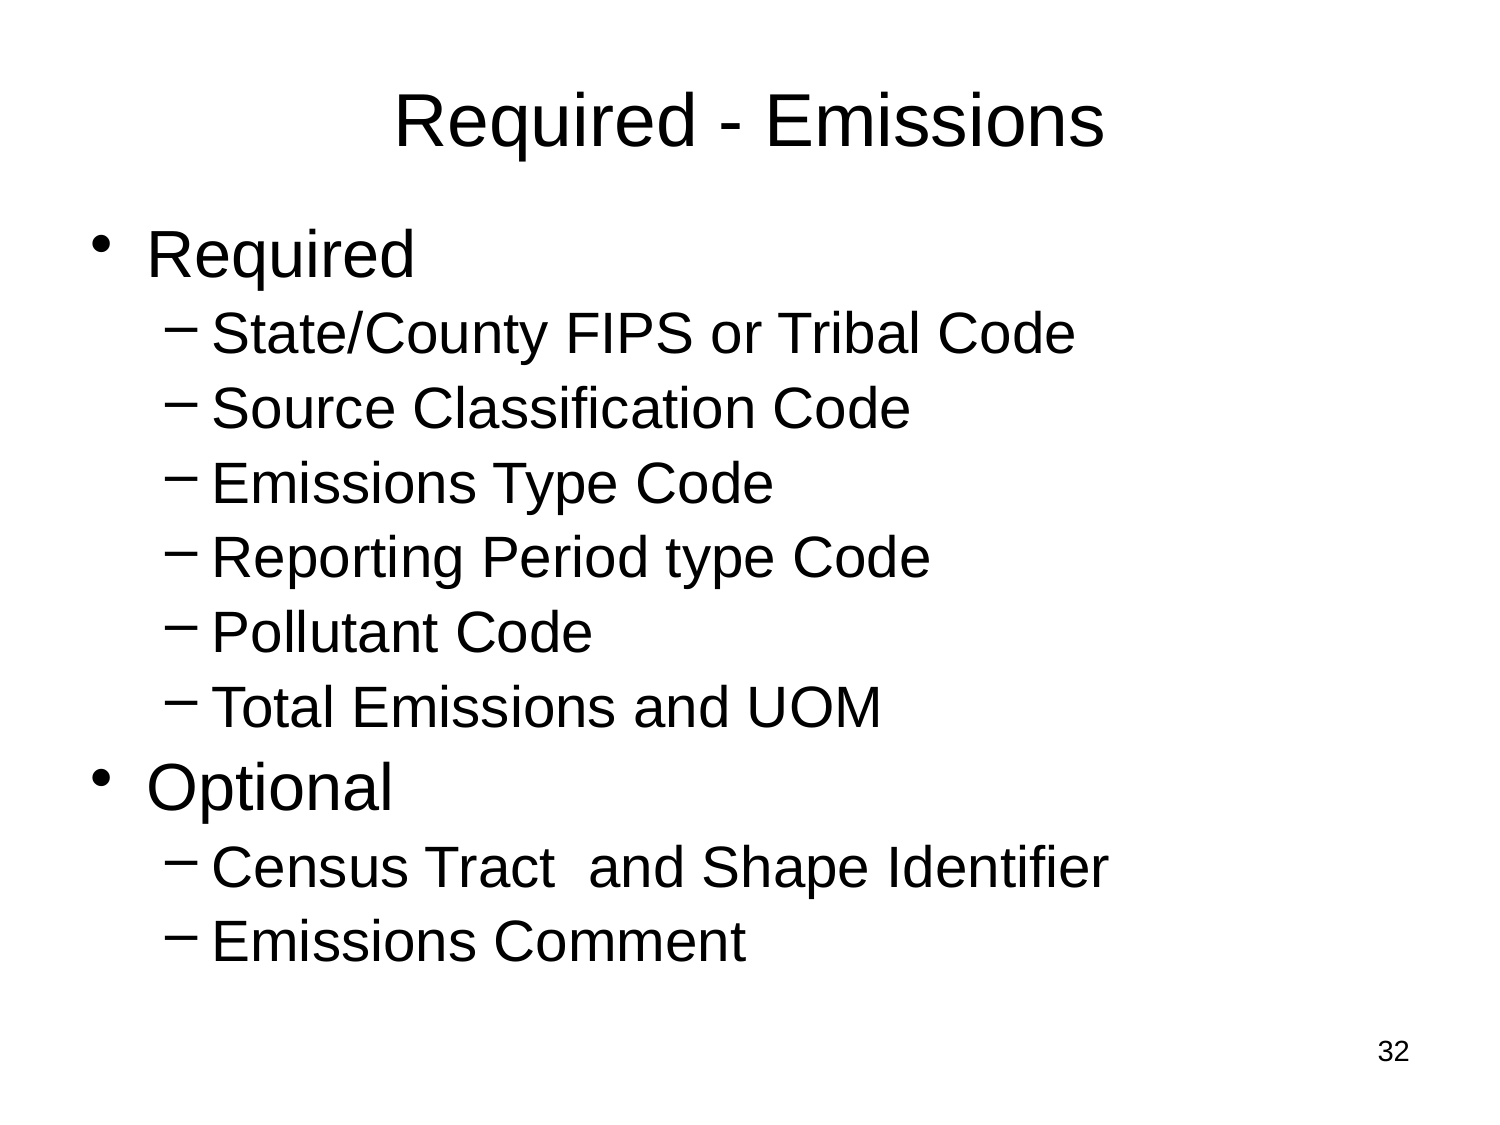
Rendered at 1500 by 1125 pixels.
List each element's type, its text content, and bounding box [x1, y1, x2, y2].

list Required State/County FIPS or Tribal Code Source Classification Code Emissions Type Code Reporting Period type Code Pollutant Code Total Emissions and UOM Optional Census Tract and Shape Identifier Emissions Comment [74, 212, 1426, 1076]
title Required - Emissions [74, 44, 1426, 188]
slide_number 32 [1074, 1024, 1426, 1103]
